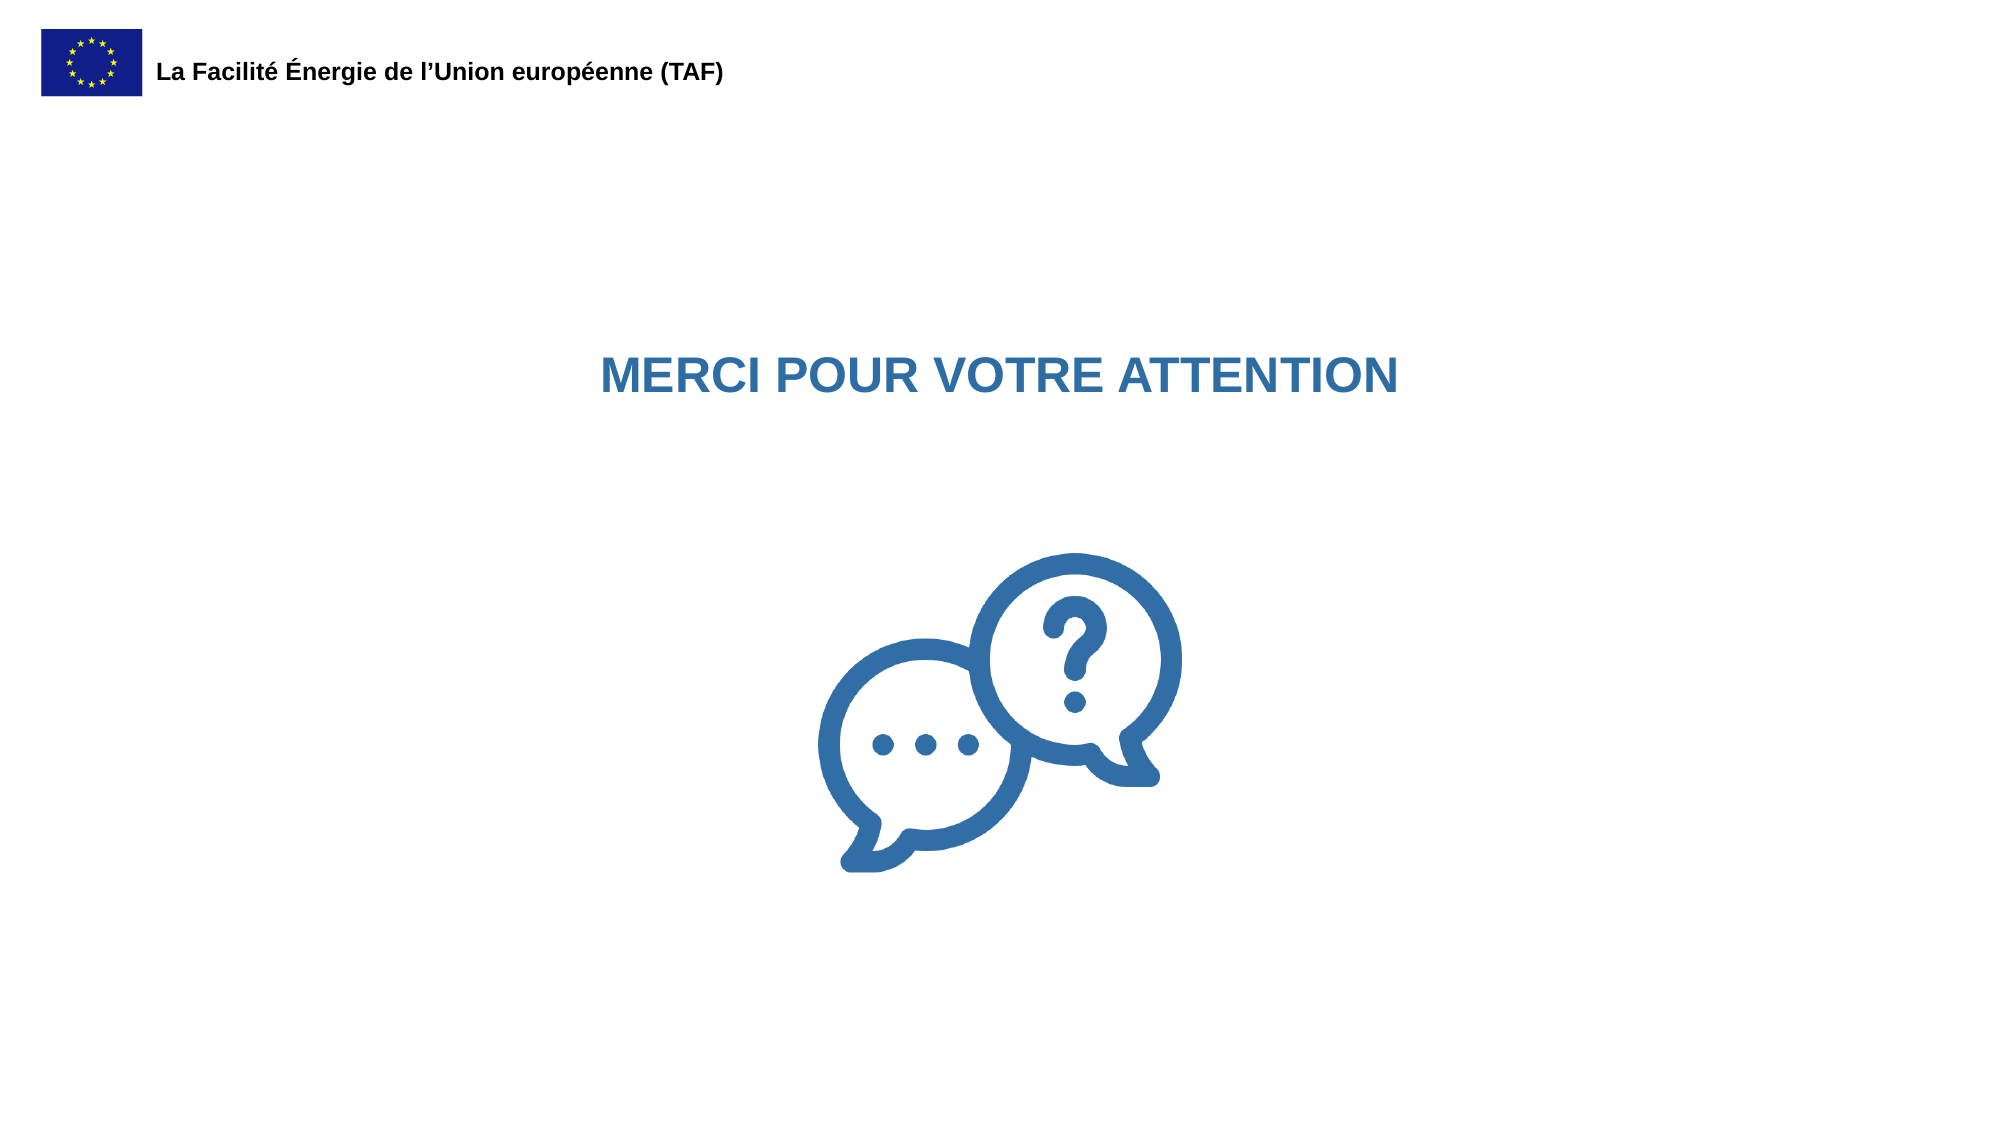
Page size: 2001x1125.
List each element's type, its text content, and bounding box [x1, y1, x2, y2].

picture [39, 27, 144, 98]
text_box MERCI POUR VOTRE ATTENTION [81, 334, 1919, 410]
picture [818, 531, 1182, 894]
